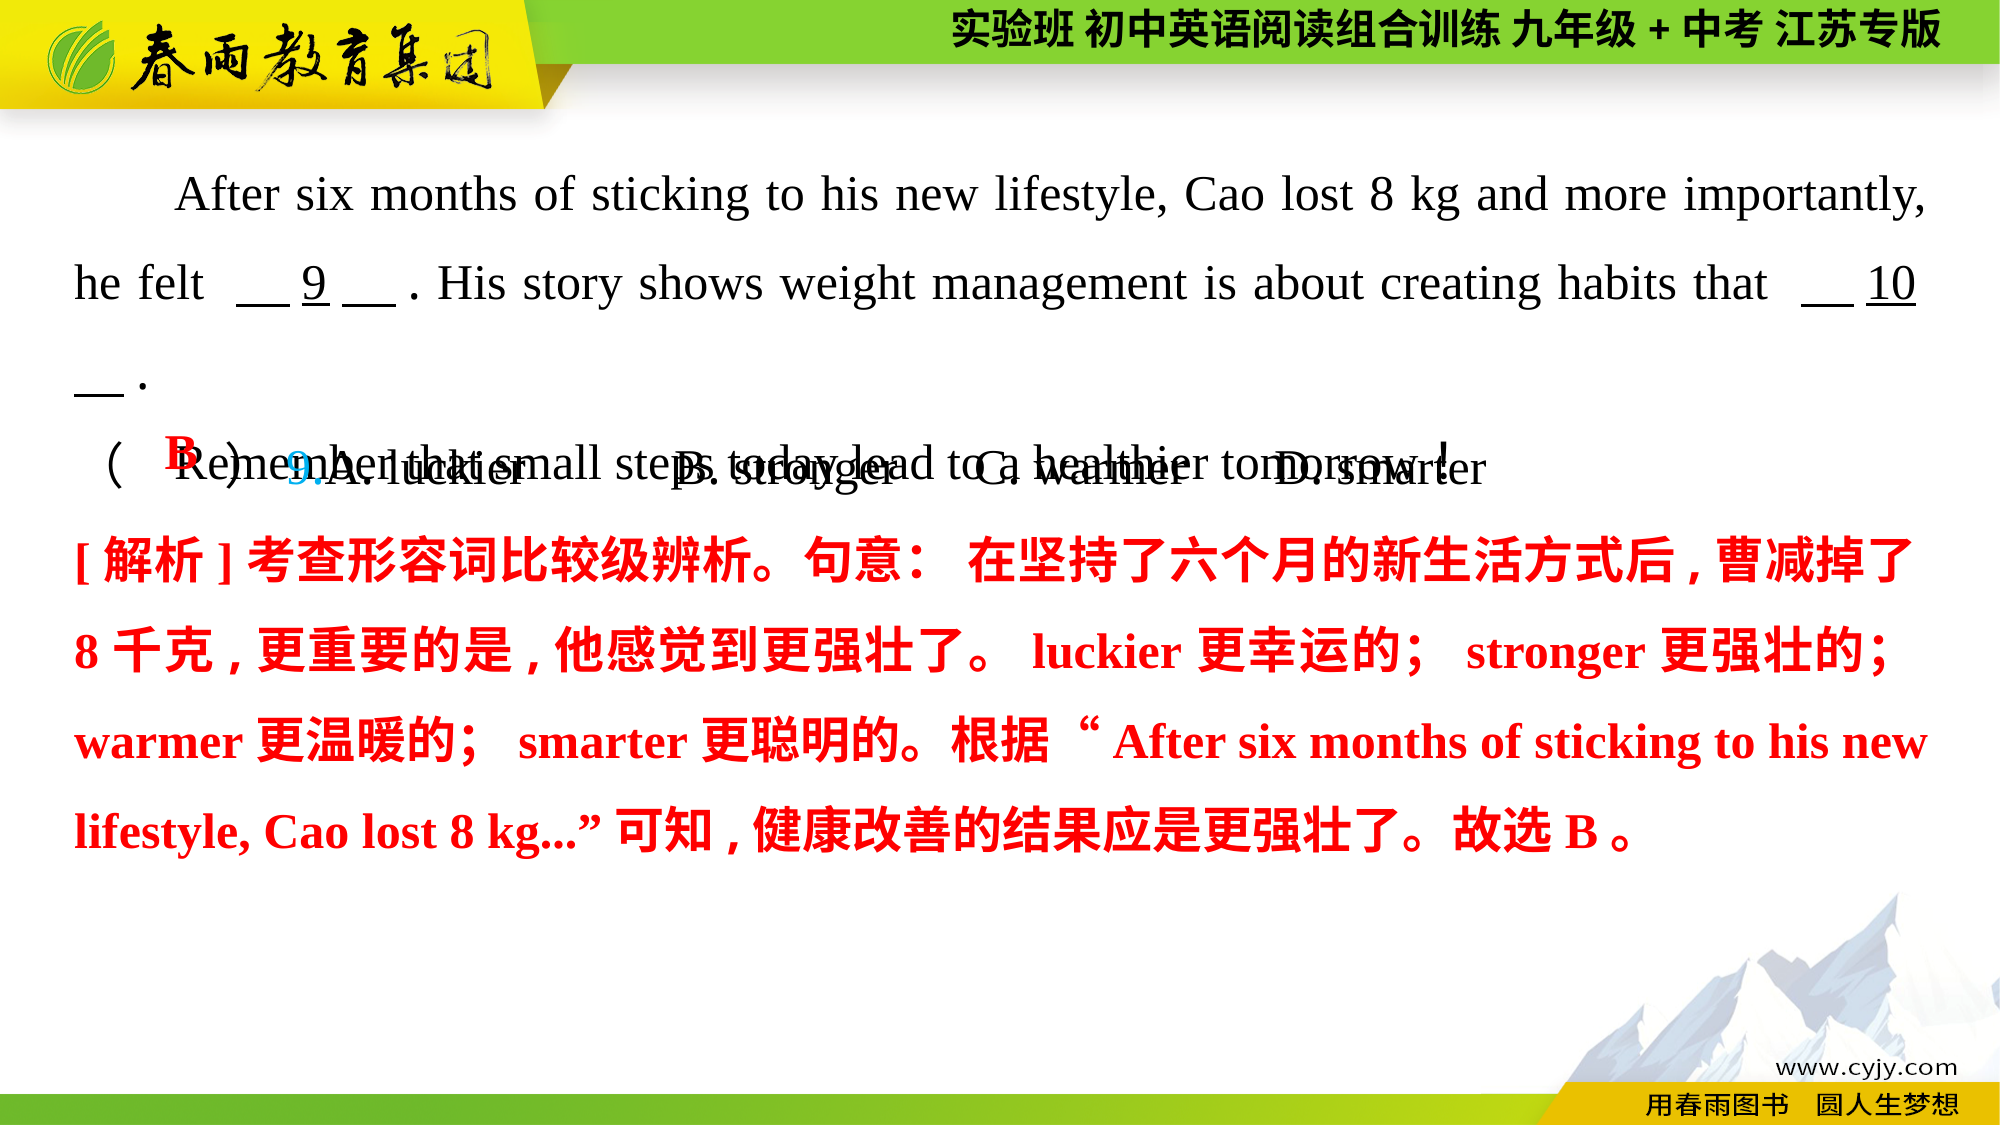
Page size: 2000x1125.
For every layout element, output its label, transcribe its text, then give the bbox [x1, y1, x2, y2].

text_box （ ）9.A. luckier B. stronger C. warmer D. smarter [59, 397, 1944, 490]
list After six months of sticking to his new lifestyle, Cao lost 8 kg and more importantly, he felt 9 . His story shows weight management is about creating habits that 10 . Remember that small steps today lead to a healthier tomorrow！ [59, 122, 1944, 397]
text_box B [149, 411, 213, 487]
text_box [解析]考查形容词比较级辨析。句意： 在坚持了六个月的新生活方式后,曹减掉了8千克,更重要的是,他感觉到更强壮了。luckier更幸运的；stronger更强壮的；warmer更温暖的；smarter更聪明的。根据“After six months of sticking to his new lifestyle, Cao lost 8 kg...”可知,健康改善的结果应是更强壮了。故选B。 [59, 490, 1944, 866]
picture [0, 0, 2000, 1125]
